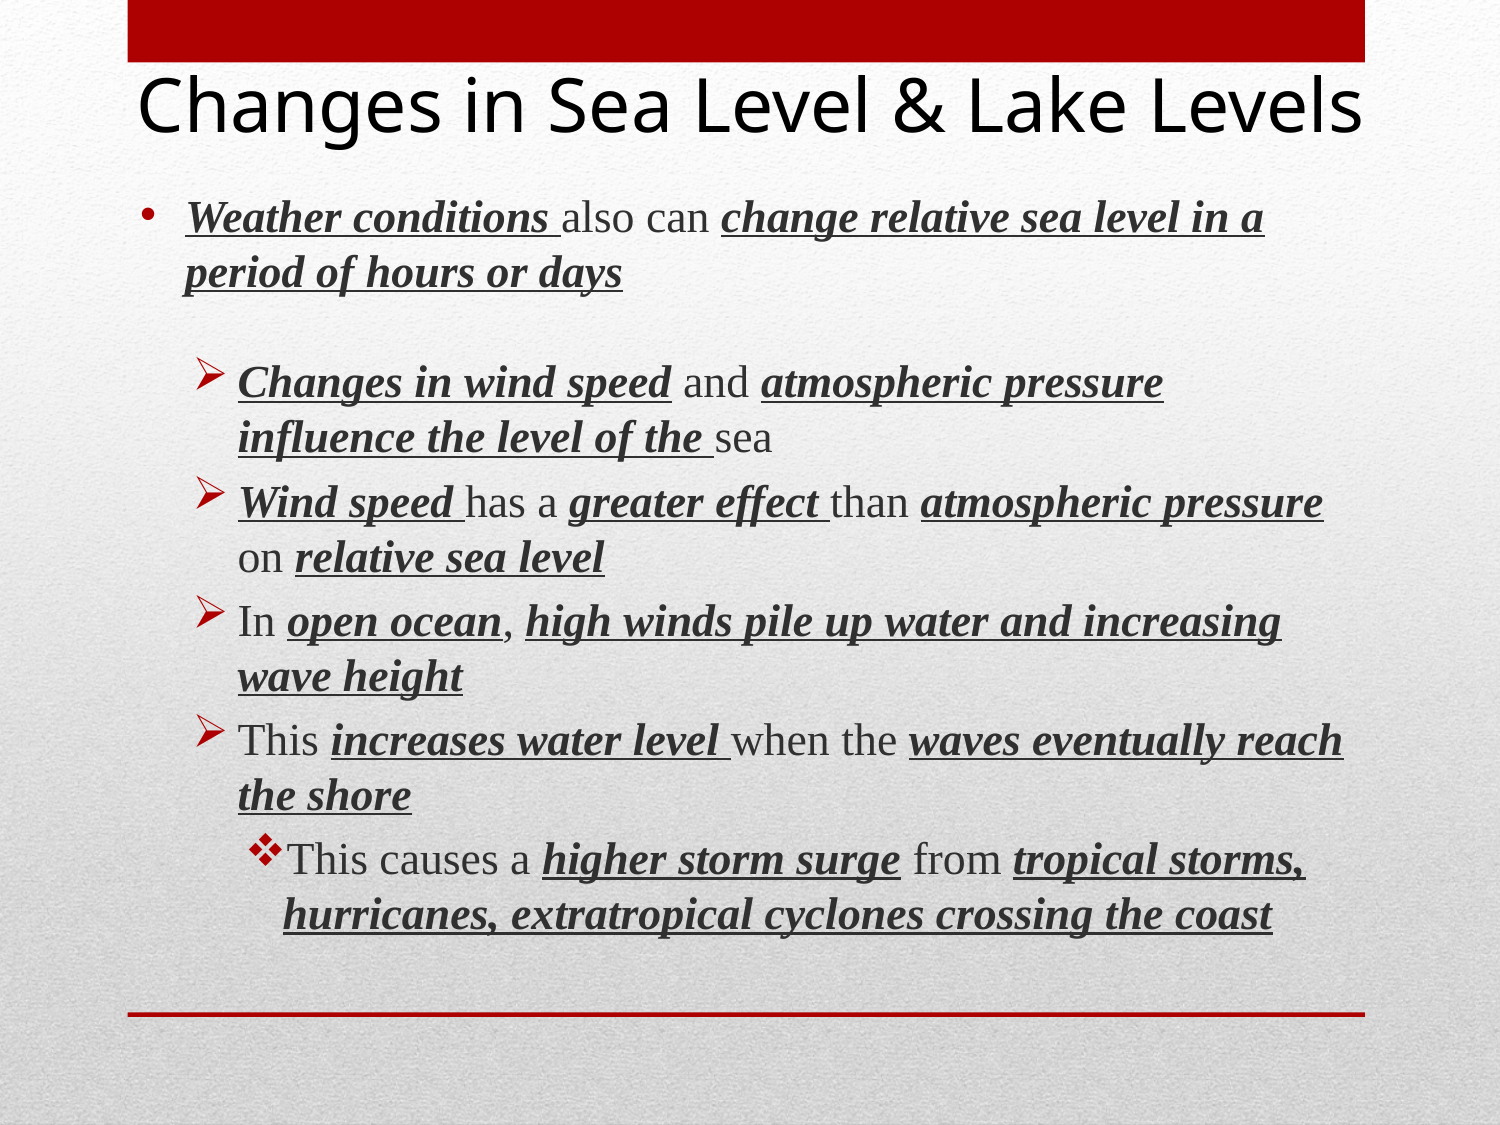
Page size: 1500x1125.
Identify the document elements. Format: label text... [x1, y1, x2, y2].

text_box Changes in Sea Level & Lake Levels [122, 49, 1380, 155]
list Weather conditions also can change relative sea level in a period of hours or days Changes in wind speed and atmospheric pressure influence the level of the sea Wind speed has a greater effect than atmospheric pressure on relative sea level In open ocean, high winds pile up water and increasing wave height This increases water level when the waves eventually reach the shore This causes a higher storm surge from tropical storms, hurricanes, extratropical cyclones crossing the coast [125, 155, 1363, 988]
